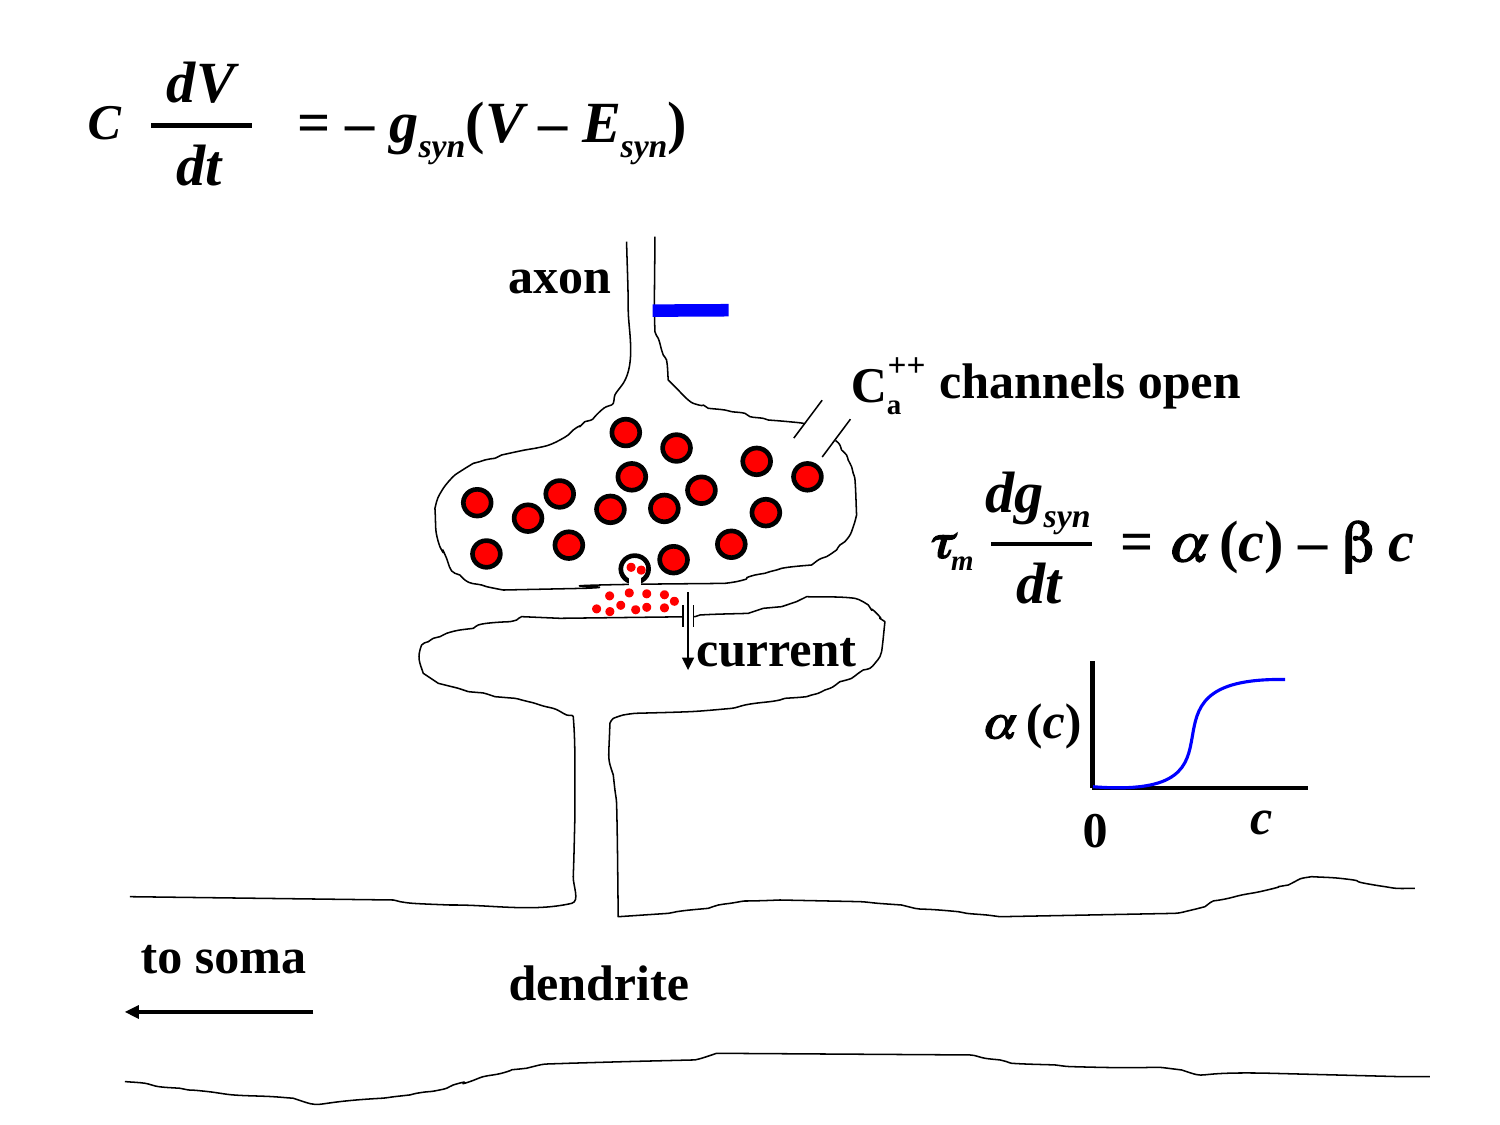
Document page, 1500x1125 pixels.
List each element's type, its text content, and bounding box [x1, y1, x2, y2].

text_box 0 [1067, 790, 1123, 866]
text_box [766, 596, 871, 608]
text_box [627, 563, 635, 572]
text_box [793, 400, 823, 439]
text_box axon [493, 236, 626, 312]
text_box [617, 601, 625, 610]
text_box [611, 419, 640, 446]
text_box [872, 609, 885, 667]
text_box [1091, 660, 1309, 789]
text_box [124, 1053, 1430, 1105]
text_box  (c) [967, 681, 1086, 756]
text_box [514, 504, 542, 532]
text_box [821, 418, 851, 458]
text_box dt [1001, 537, 1077, 543]
text_box [660, 604, 669, 612]
text_box dV [152, 37, 250, 122]
text_box [687, 476, 716, 504]
text_box dendrite [493, 943, 705, 1019]
text_box [596, 496, 625, 523]
text_box [642, 590, 651, 598]
text_box [662, 434, 691, 462]
text_box ++ [872, 336, 941, 391]
text_box =  (c) –  c [1105, 495, 1430, 581]
text_box [434, 236, 857, 591]
text_box [650, 495, 679, 522]
text_box [592, 605, 601, 613]
text_box [793, 463, 822, 491]
text_box [605, 592, 614, 600]
text_box [642, 603, 651, 612]
text_box [751, 499, 780, 527]
text_box [463, 489, 492, 517]
text_box c [1235, 797, 1288, 853]
text_box channels open [924, 341, 1256, 417]
text_box [659, 546, 688, 574]
text_box dt [1001, 553, 1077, 623]
text_box to soma [125, 916, 322, 992]
text_box [129, 616, 1415, 917]
text_box = – gsyn(V – Esyn) [283, 77, 703, 172]
text_box dt [161, 134, 237, 205]
text_box [742, 447, 771, 475]
text_box [472, 540, 501, 568]
text_box [670, 597, 679, 606]
text_box dgsyn [970, 447, 1106, 542]
text_box [717, 530, 746, 558]
text_box dt [161, 119, 237, 124]
text_box [625, 589, 634, 597]
text_box [630, 577, 640, 586]
text_box [637, 566, 646, 574]
text_box [617, 463, 646, 491]
text_box [660, 591, 669, 599]
text_box [620, 555, 649, 582]
text_box [554, 531, 583, 559]
text_box m [914, 500, 989, 584]
text_box [631, 606, 640, 614]
text_box [545, 480, 574, 508]
text_box Ca [836, 345, 917, 429]
text_box C [72, 82, 136, 157]
text_box current [681, 608, 872, 684]
text_box [606, 607, 614, 616]
